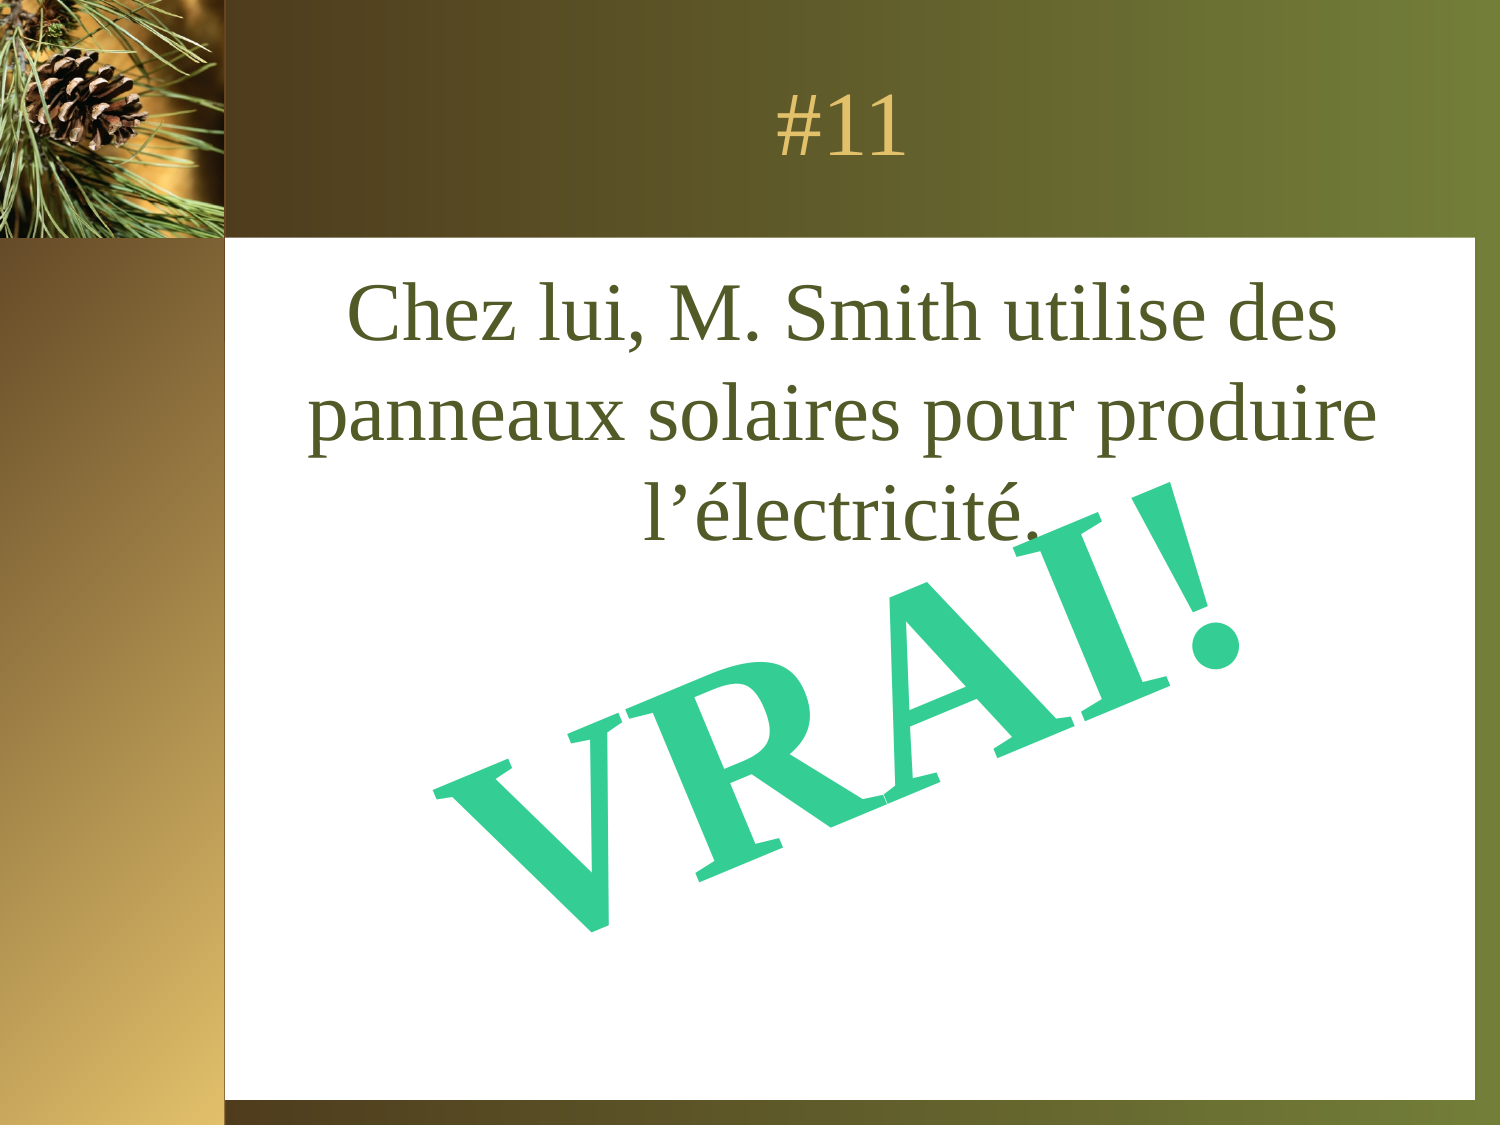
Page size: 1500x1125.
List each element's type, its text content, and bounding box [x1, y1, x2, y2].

title #11 [249, 24, 1438, 213]
picture [0, 0, 224, 238]
list Chez lui, M. Smith utilise des panneaux solaires pour produire l’électricité. [249, 249, 1438, 1088]
text_box VRAI! [374, 367, 1308, 1031]
